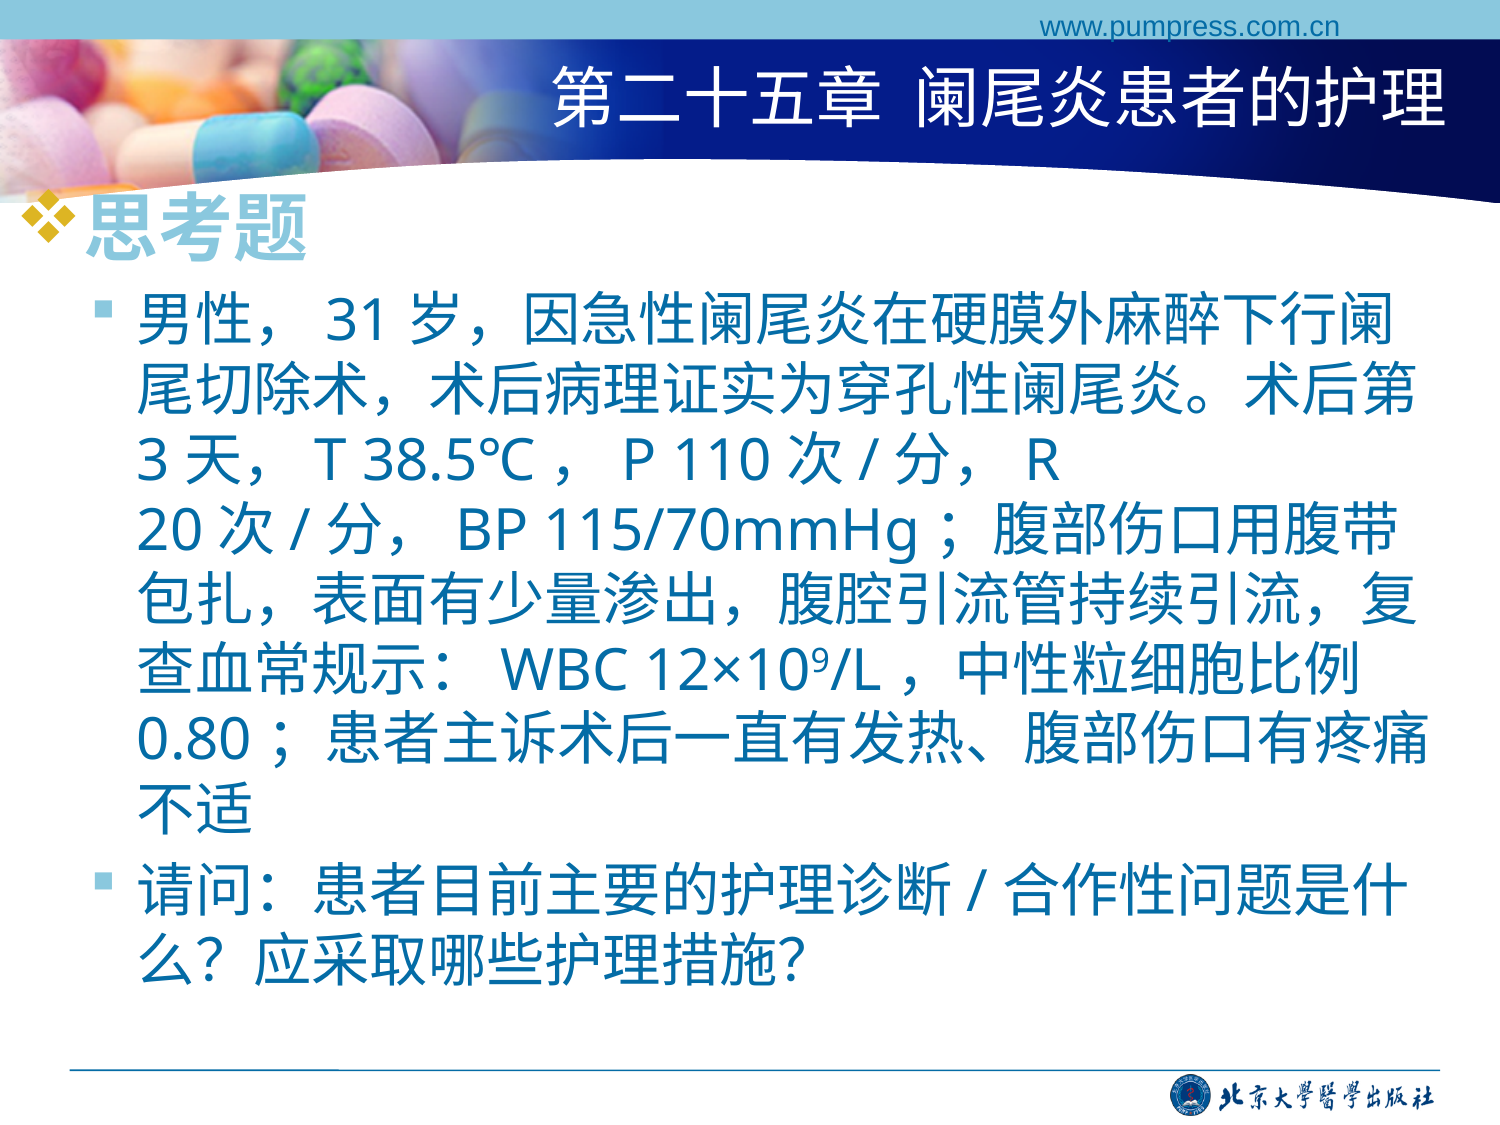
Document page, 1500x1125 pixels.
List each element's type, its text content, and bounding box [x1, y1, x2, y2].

picture [1170, 1074, 1436, 1118]
picture [0, 40, 1500, 203]
slide_number www.pumpress.com.cn [1025, 0, 1463, 38]
title 第二十五章 阑尾炎患者的护理 [137, 49, 1463, 143]
list 思考题 男性，31岁，因急性阑尾炎在硬膜外麻醉下行阑尾切除术，术后病理证实为穿孔性阑尾炎。术后第3天，T 38.5℃，P 110次/分，R 20次/分，BP 115/70mmHg；腹部伤口用腹带包扎，表面有少量渗出，腹腔引流管持续引流，复查血常规示：WBC 12×109/L，中性粒细胞比例0.80；患者主诉术后一直有发热、腹部伤口有疼痛不适 请问：患者目前主要的护理诊断/合作性问题是什么？应采取哪些护理措施？ [0, 172, 1463, 973]
